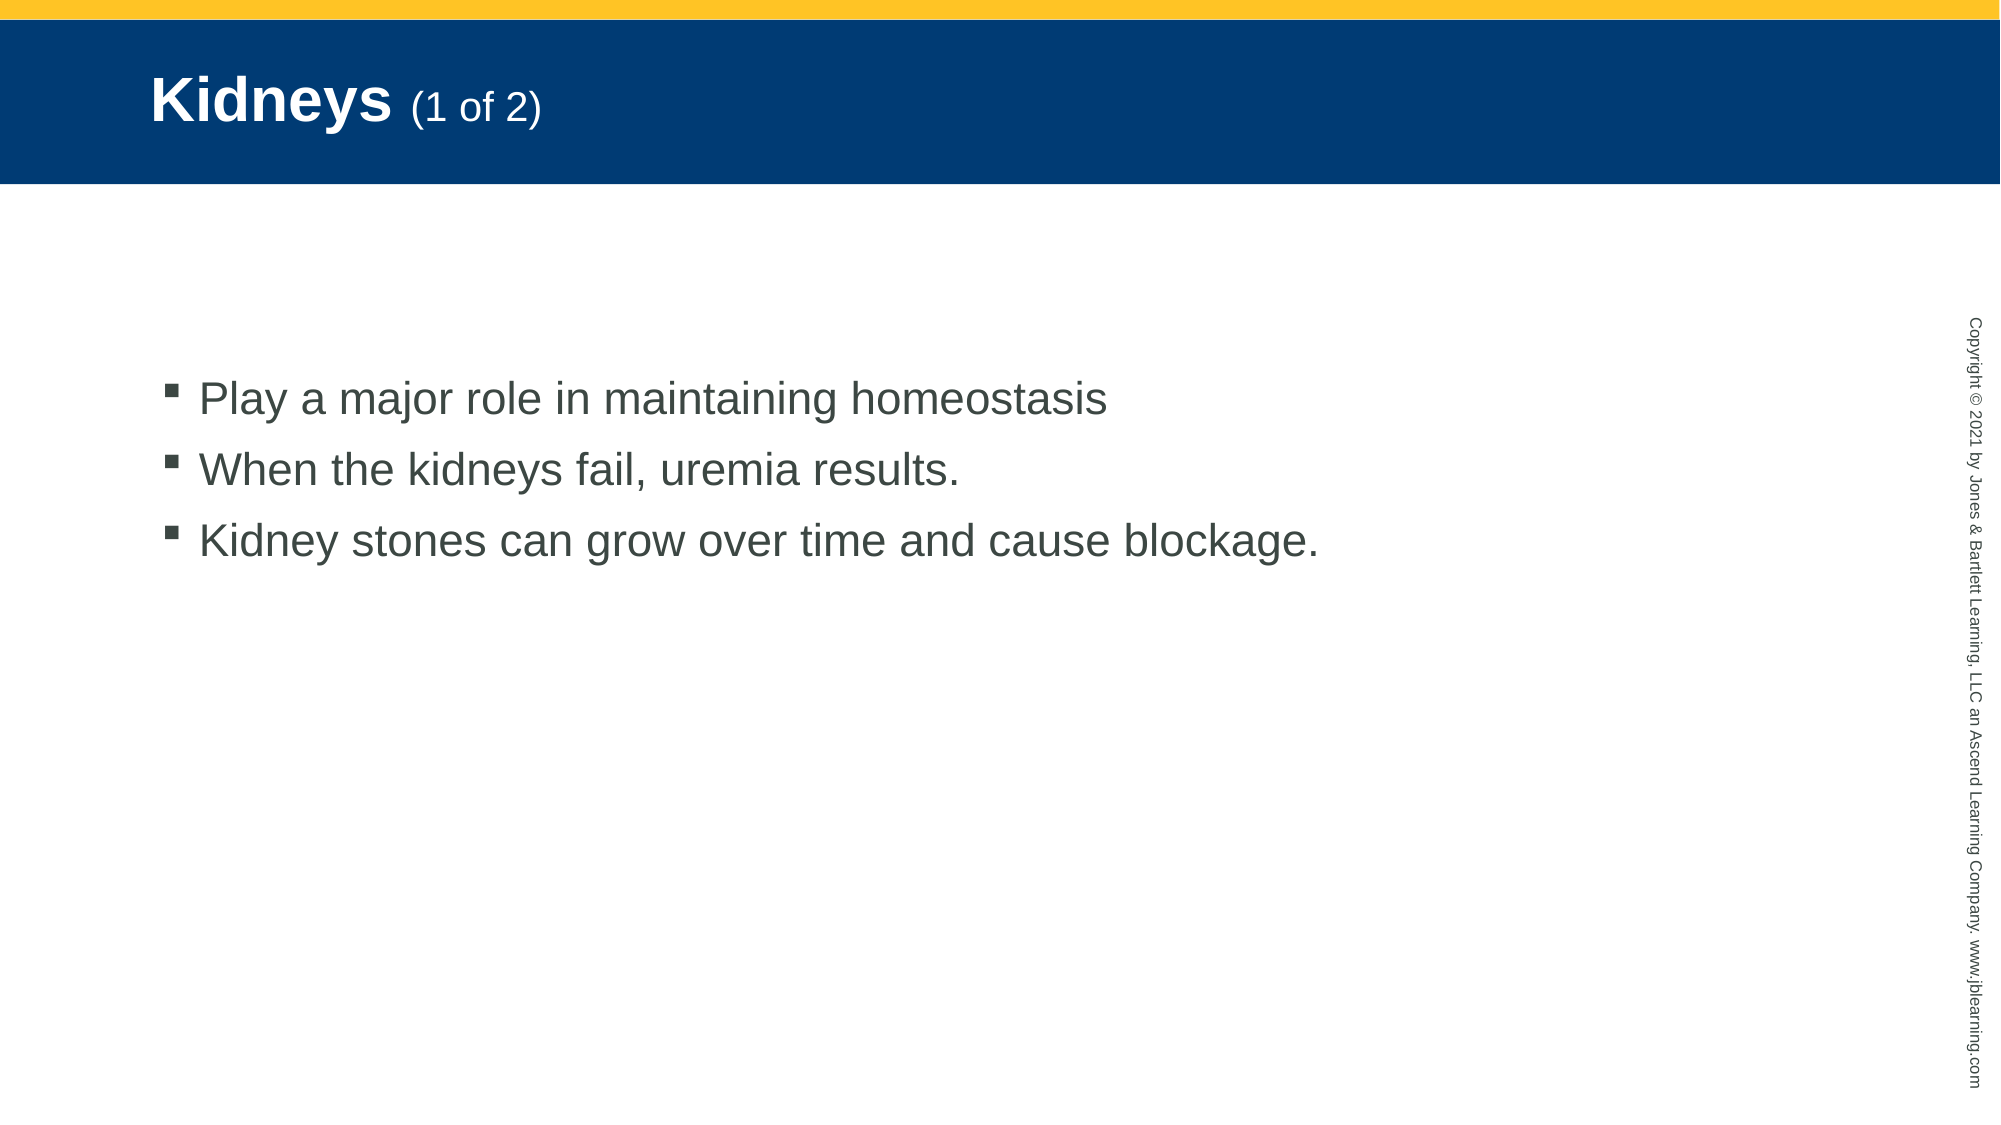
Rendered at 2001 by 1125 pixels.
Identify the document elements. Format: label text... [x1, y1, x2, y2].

list Play a major role in maintaining homeostasis When the kidneys fail, uremia results. Kidney stones can grow over time and cause blockage. [146, 361, 1859, 1016]
title Kidneys (1 of 2) [0, 19, 2000, 185]
